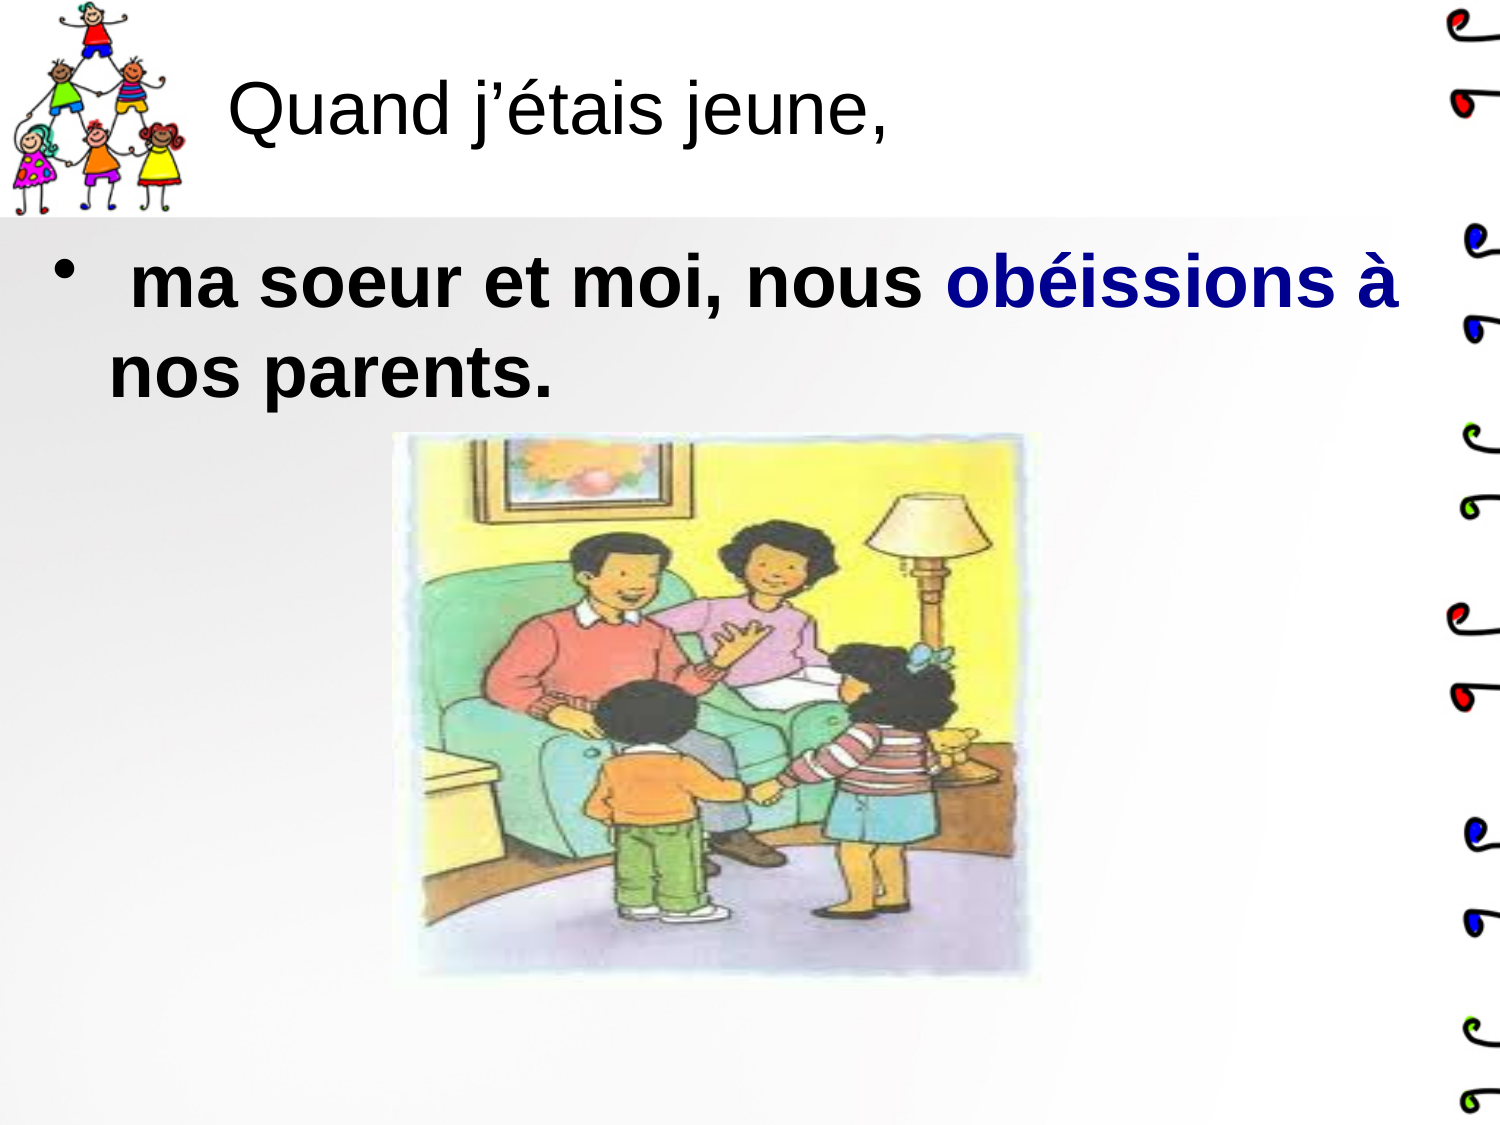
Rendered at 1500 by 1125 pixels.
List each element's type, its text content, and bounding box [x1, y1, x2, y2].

list ma soeur et moi, nous obéissions à nos parents. [37, 224, 1463, 1018]
title Quand j’étais jeune, [212, 16, 1463, 192]
picture [0, 0, 1500, 1125]
